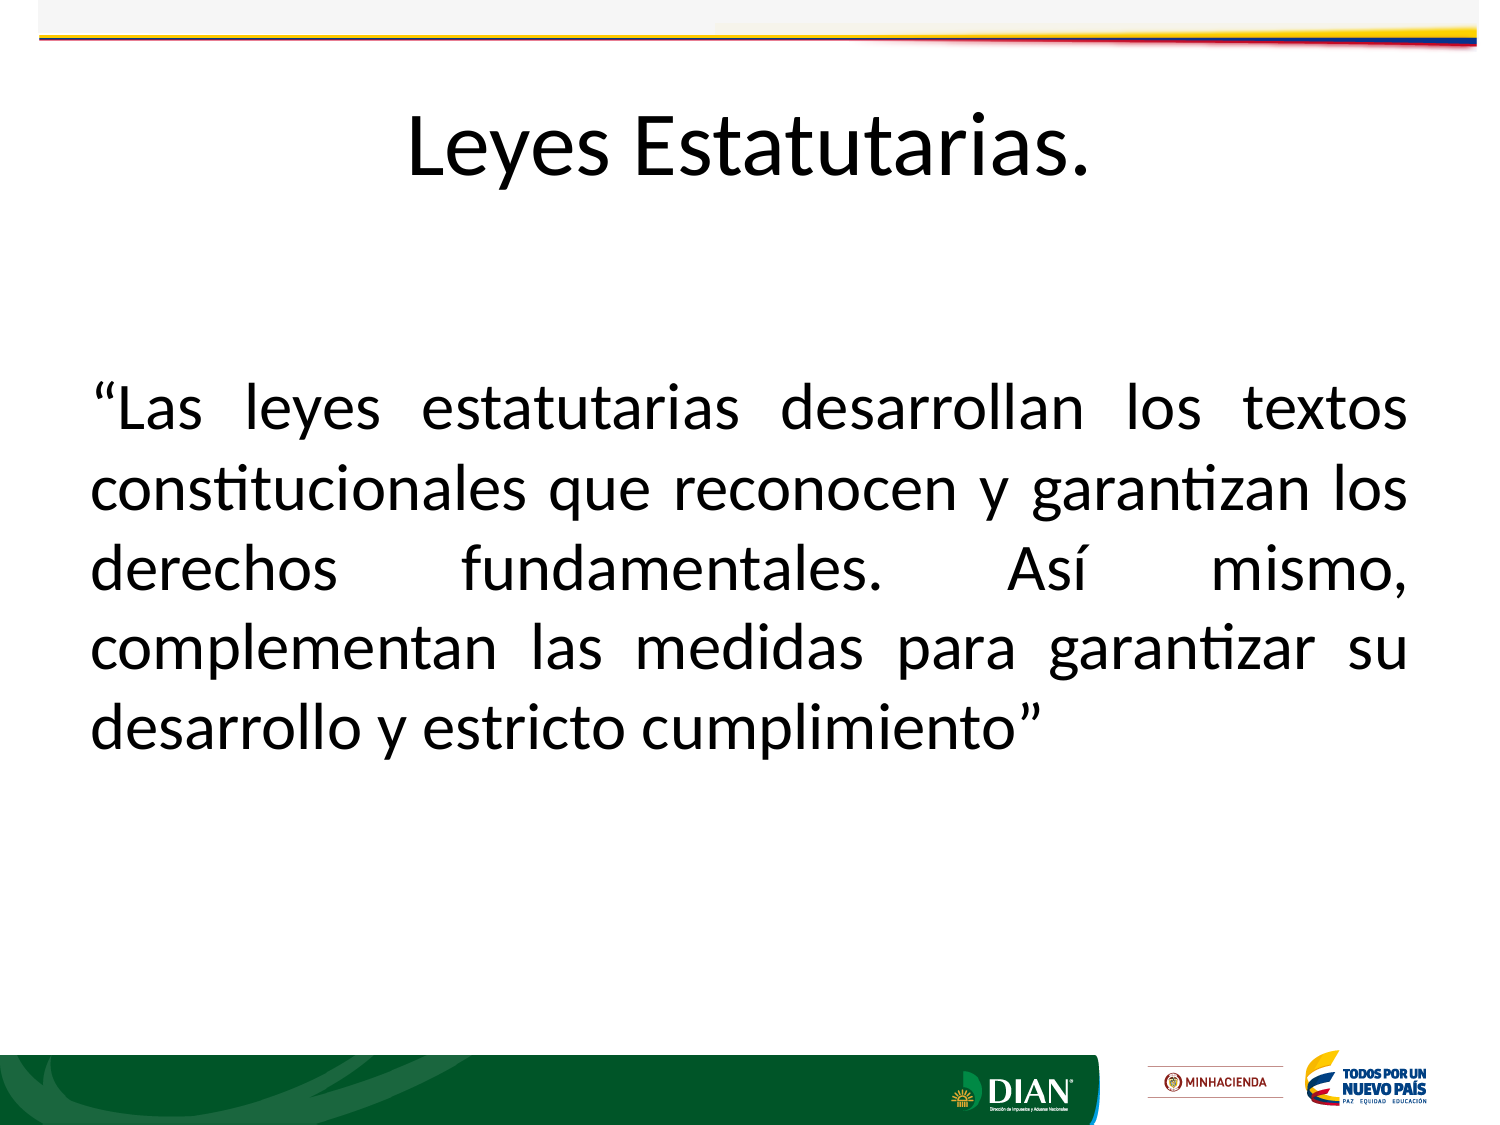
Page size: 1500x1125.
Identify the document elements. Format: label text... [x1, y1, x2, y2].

picture [0, 0, 1500, 1125]
list “Las leyes estatutarias desarrollan los textos constitucionales que reconocen y garantizan los derechos fundamentales. Así mismo, complementan las medidas para garantizar su desarrollo y estricto cumplimiento” [75, 262, 1425, 1005]
title Leyes Estatutarias. [75, 45, 1425, 233]
